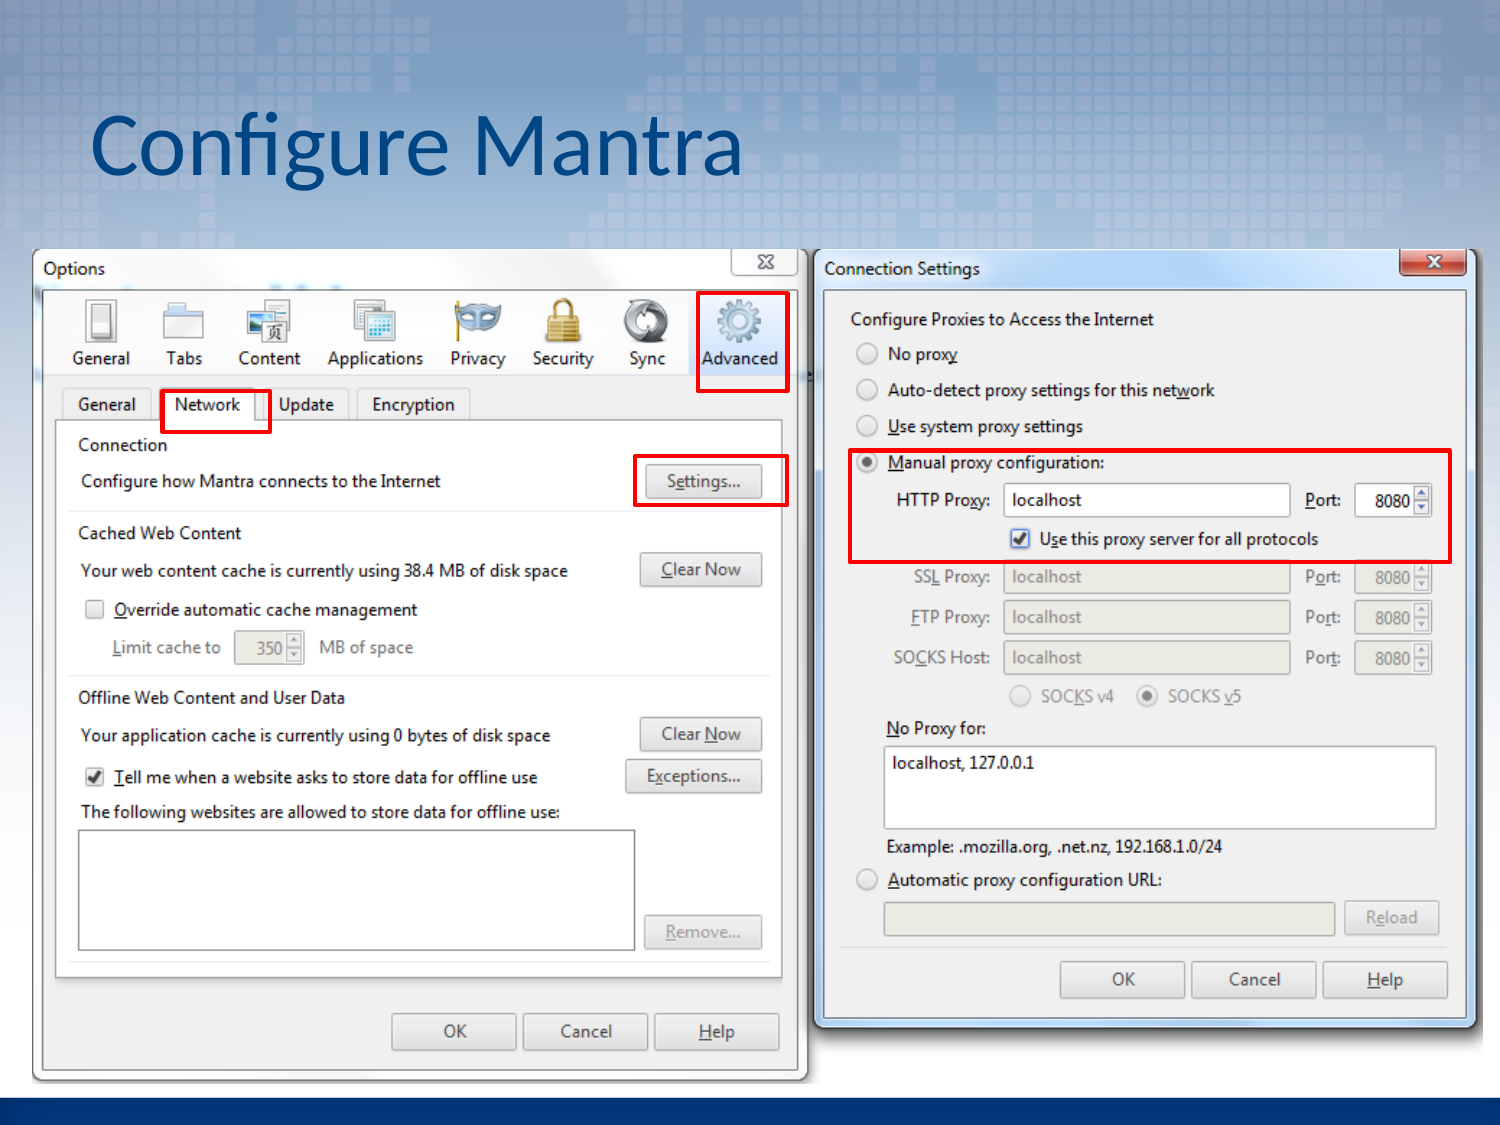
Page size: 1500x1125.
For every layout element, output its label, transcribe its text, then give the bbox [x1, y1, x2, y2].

title Configure Mantra [75, 45, 1425, 233]
picture [0, 0, 1500, 1125]
